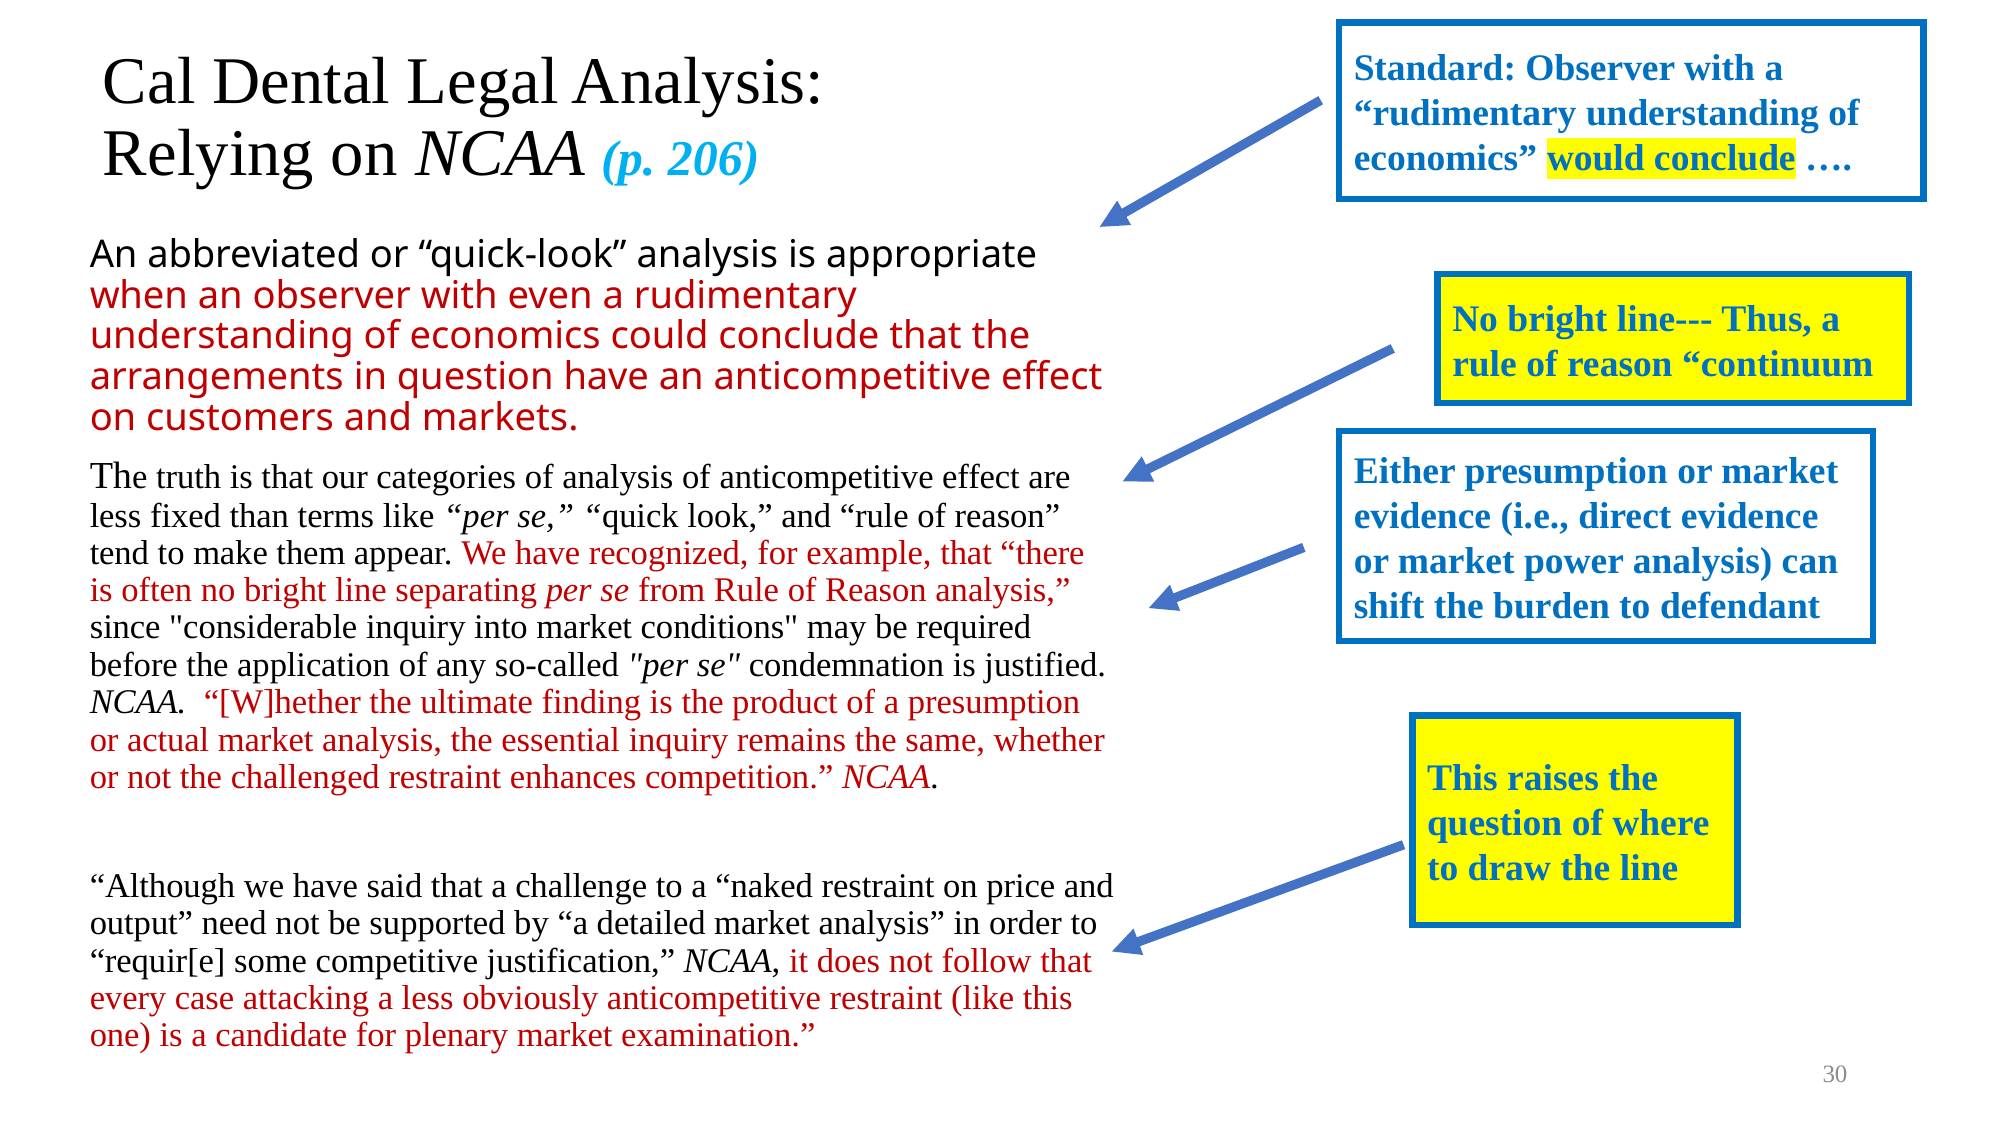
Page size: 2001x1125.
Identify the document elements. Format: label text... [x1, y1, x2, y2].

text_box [1099, 100, 1321, 227]
text_box Standard: Observer with a “rudimentary understanding of economics” would conclude …. [1338, 21, 1925, 200]
list An abbreviated or “quick-look” analysis is appropriate when an observer with even a rudimentary understanding of economics could conclude that the arrangements in question have an anticompetitive effect on customers and markets. The truth is that our categories of analysis of anticompetitive effect are less fixed than terms like “per se,” “quick look,” and “rule of reason” tend to make them appear. We have recognized, for example, that “there is often no bright line separating per se from Rule of Reason analysis,” since "considerable inquiry into market conditions" may be required before the application of any so-called "per se" condemnation is justified. NCAA. “[W]hether the ultimate finding is the product of a presumption or actual market analysis, the essential inquiry remains the same, whether or not the challenged restraint enhances competition.” NCAA. “Although we have said that a challenge to a “naked restraint on price and output” need not be supported by “a detailed market analysis” in order to “requir[e] some competitive justification,” NCAA, it does not follow that every case attacking a less obviously anticompetitive restraint (like this one) is a candidate for plenary market examination.” [74, 226, 1131, 1086]
text_box Either presumption or market evidence (i.e., direct evidence or market power analysis) can shift the burden to defendant [1338, 430, 1874, 642]
text_box This raises the question of where to draw the line [1411, 715, 1739, 926]
slide_number 30 [1412, 1042, 1863, 1103]
text_box No bright line--- Thus, a rule of reason “continuum [1436, 273, 1910, 404]
title Cal Dental Legal Analysis: Relying on NCAA (p. 206) [87, 9, 1813, 227]
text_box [1111, 844, 1404, 952]
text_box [1148, 547, 1304, 609]
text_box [1122, 348, 1393, 482]
